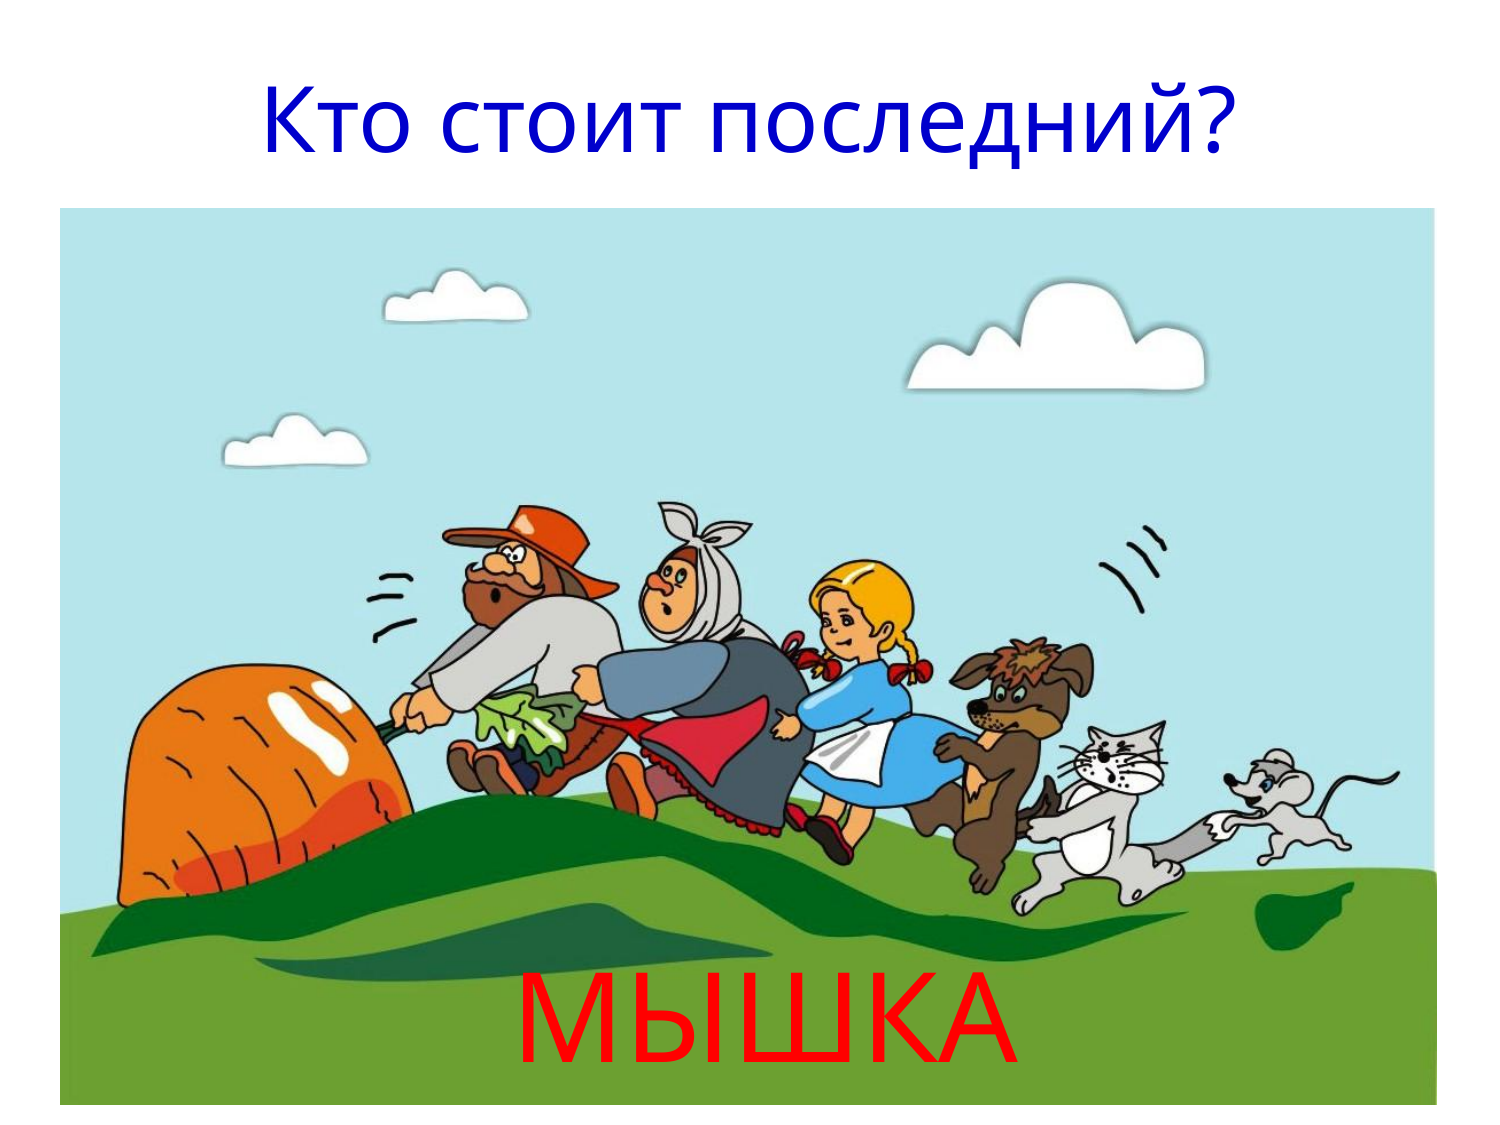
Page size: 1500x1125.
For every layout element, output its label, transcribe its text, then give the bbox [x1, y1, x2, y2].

text_box Кто стоит последний? [60, 22, 1438, 209]
picture [60, 208, 1437, 1105]
